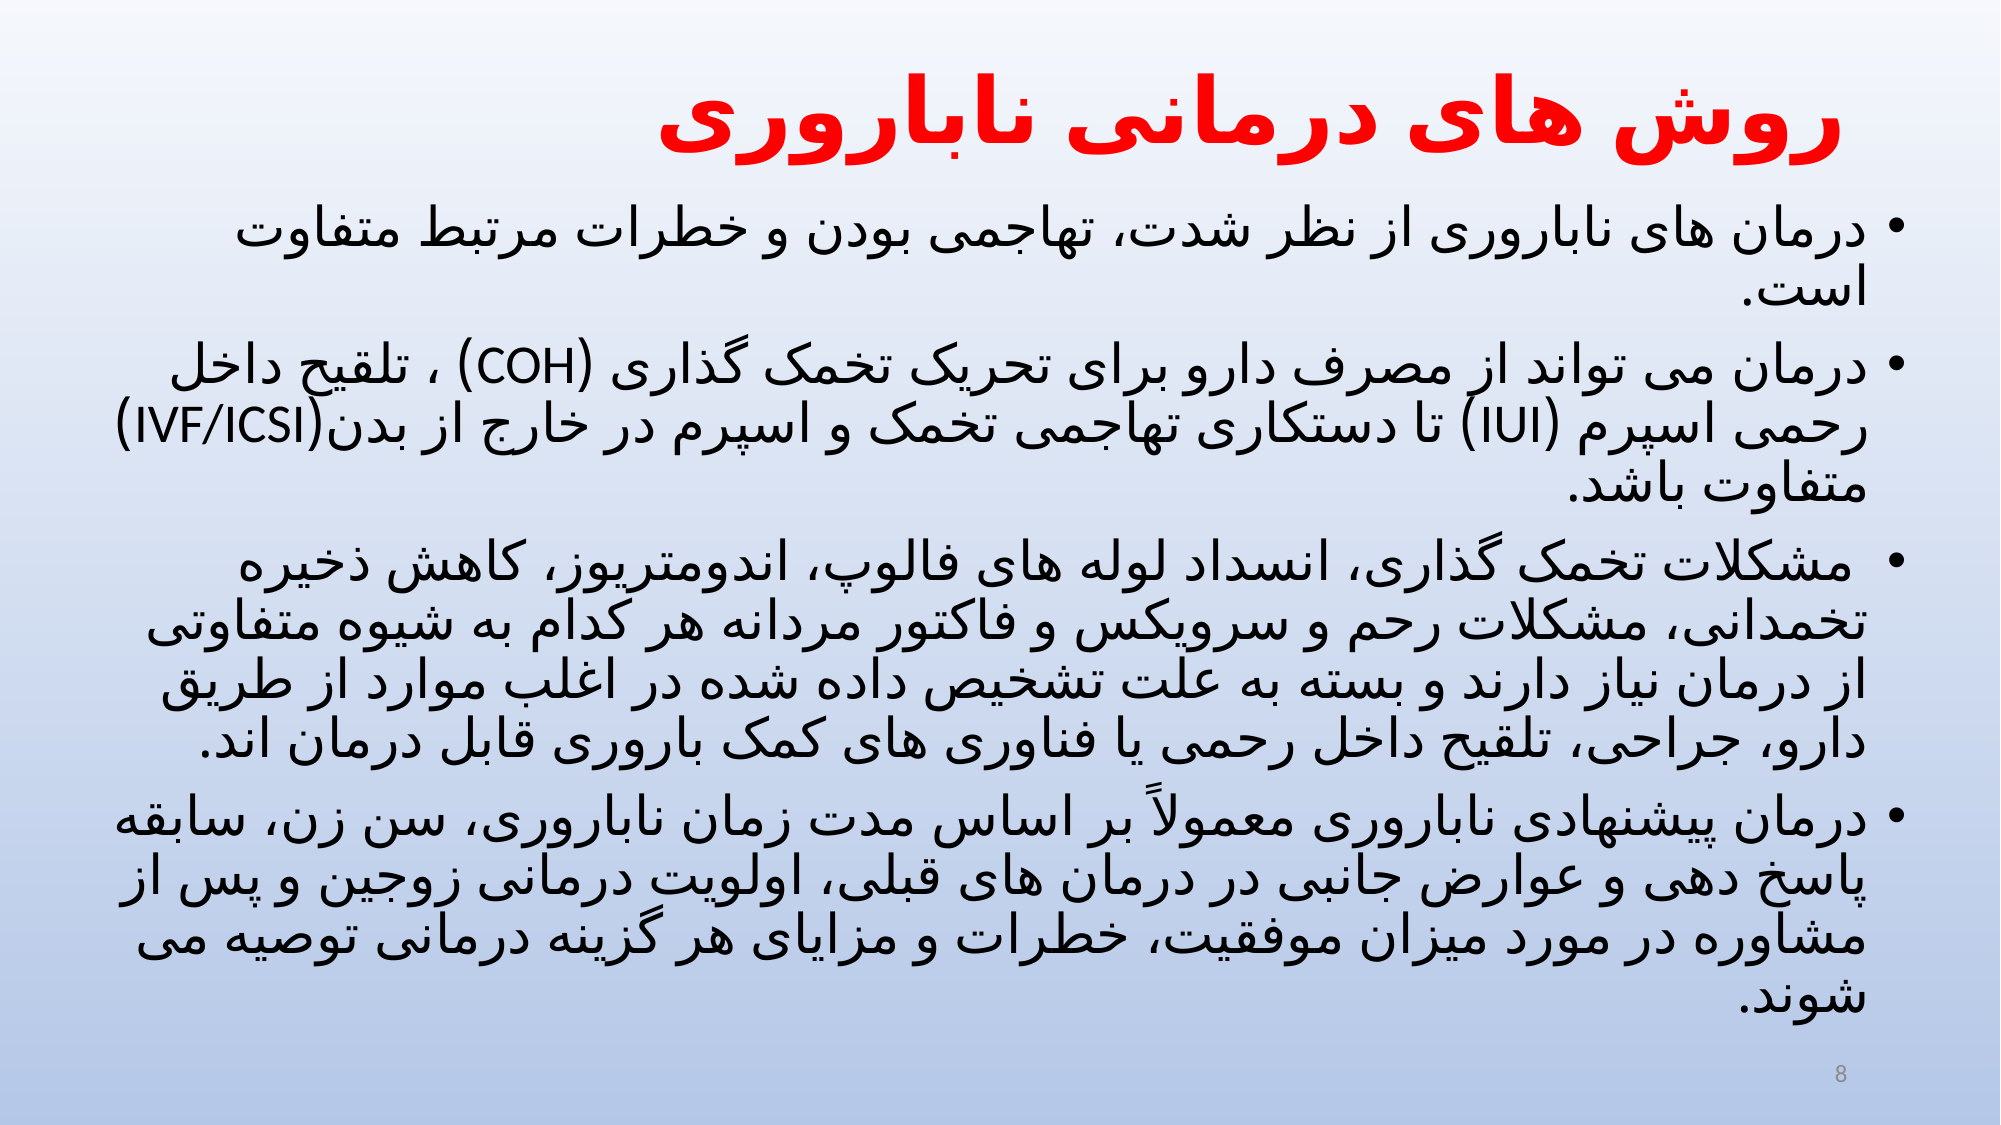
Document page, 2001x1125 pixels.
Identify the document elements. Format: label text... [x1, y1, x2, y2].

list درمان های ناباروری از نظر شدت، تهاجمی بودن و خطرات مرتبط متفاوت است. درمان می تواند از مصرف دارو برای تحریک تخمک گذاری (COH) ، تلقیح داخل رحمی اسپرم (IUI) تا دستکاری تهاجمی تخمک و اسپرم در خارج از بدن(IVF/ICSI) متفاوت باشد. مشکلات تخمک گذاری، انسداد لوله های فالوپ، اندومتریوز، کاهش ذخیره تخمدانی، مشکلات رحم و سرویکس و فاکتور مردانه هر کدام به شیوه متفاوتی از درمان نیاز دارند و بسته به علت تشخیص داده شده در اغلب موارد از طریق دارو، جراحی، تلقیح داخل رحمی یا فناوری های کمک باروری قابل درمان اند. درمان پیشنهادی ناباروری معمولاً بر اساس مدت زمان ناباروری، سن زن، سابقه پاسخ دهی و عوارض جانبی در درمان های قبلی، اولویت درمانی زوجین و پس از مشاوره در مورد میزان موفقیت، خطرات و مزایای هر گزینه درمانی توصیه می شوند. [85, 191, 1920, 1034]
slide_number 8 [1412, 1042, 1863, 1103]
title روش های درمانی ناباروری [137, 59, 1863, 191]
